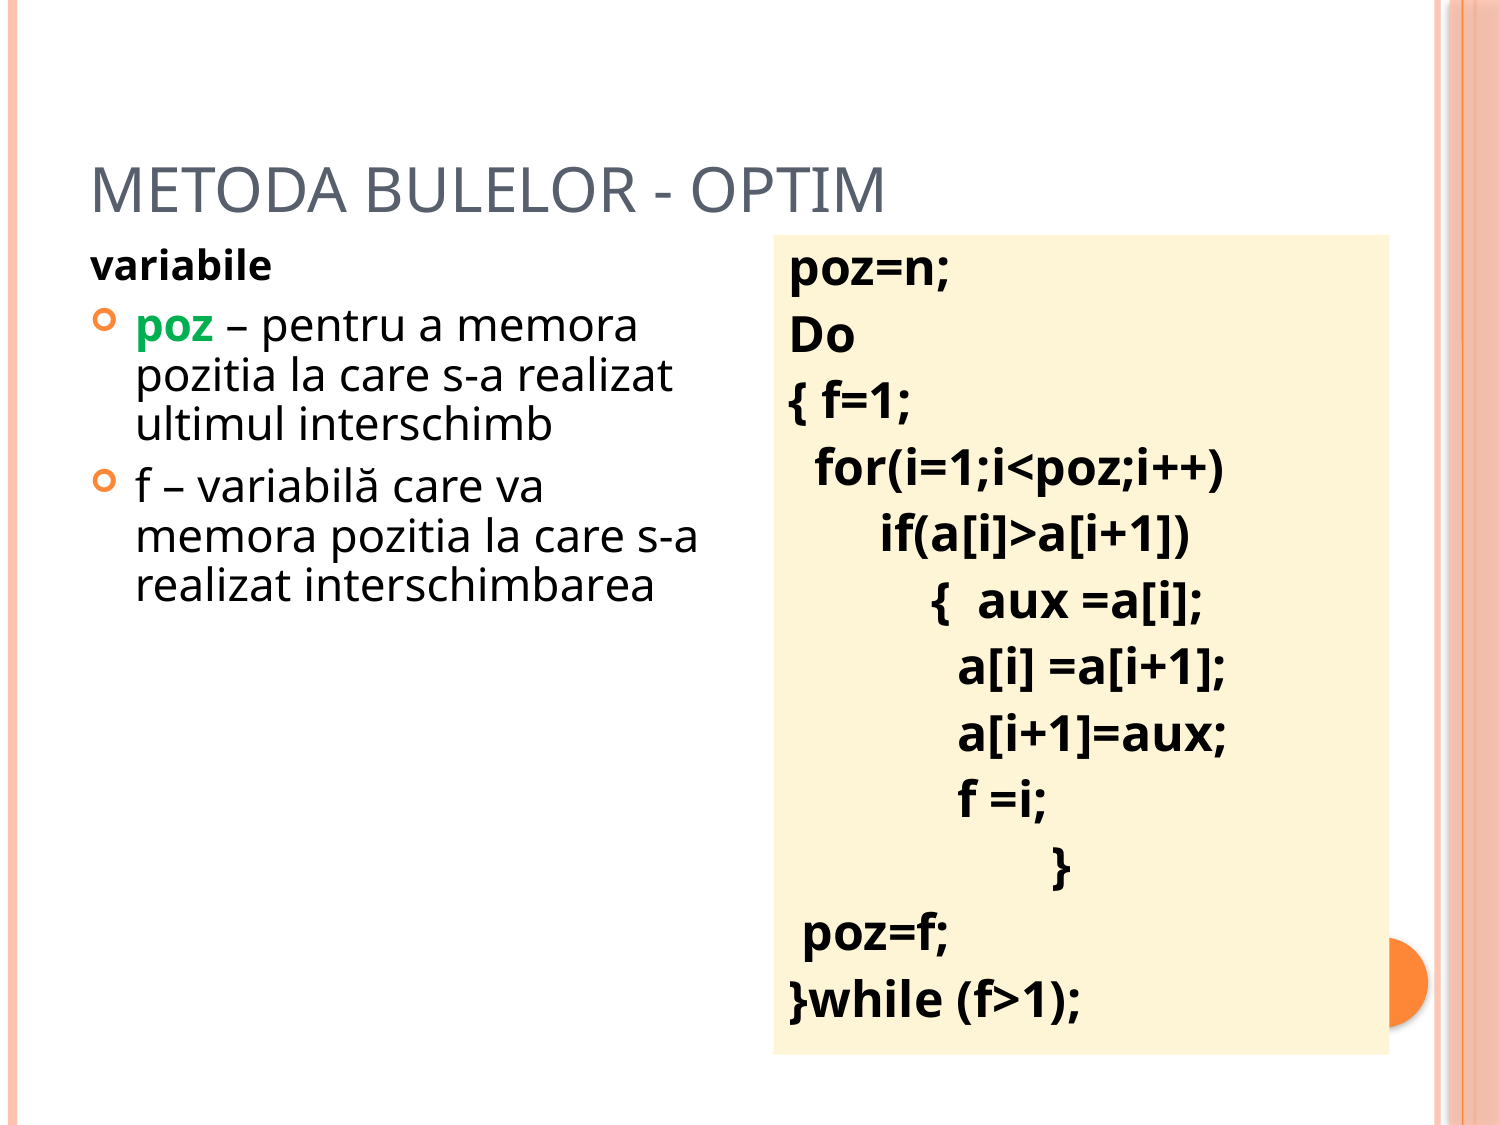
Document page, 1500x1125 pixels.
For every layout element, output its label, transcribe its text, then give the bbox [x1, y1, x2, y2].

text_box variabile poz – pentru a memora pozitia la care s-a realizat ultimul interschimb f – variabilă care va memora pozitia la care s-a realizat interschimbarea [74, 237, 750, 1065]
text_box poz=n; Do { f=1; for(i=1;i<poz;i++) if(a[i]>a[i+1]) { aux =a[i]; a[i] =a[i+1]; a[i+1]=aux; f =i; } poz=f; }while (f>1); [773, 234, 1390, 1055]
title Metoda bulelor - optim [75, 45, 1300, 233]
